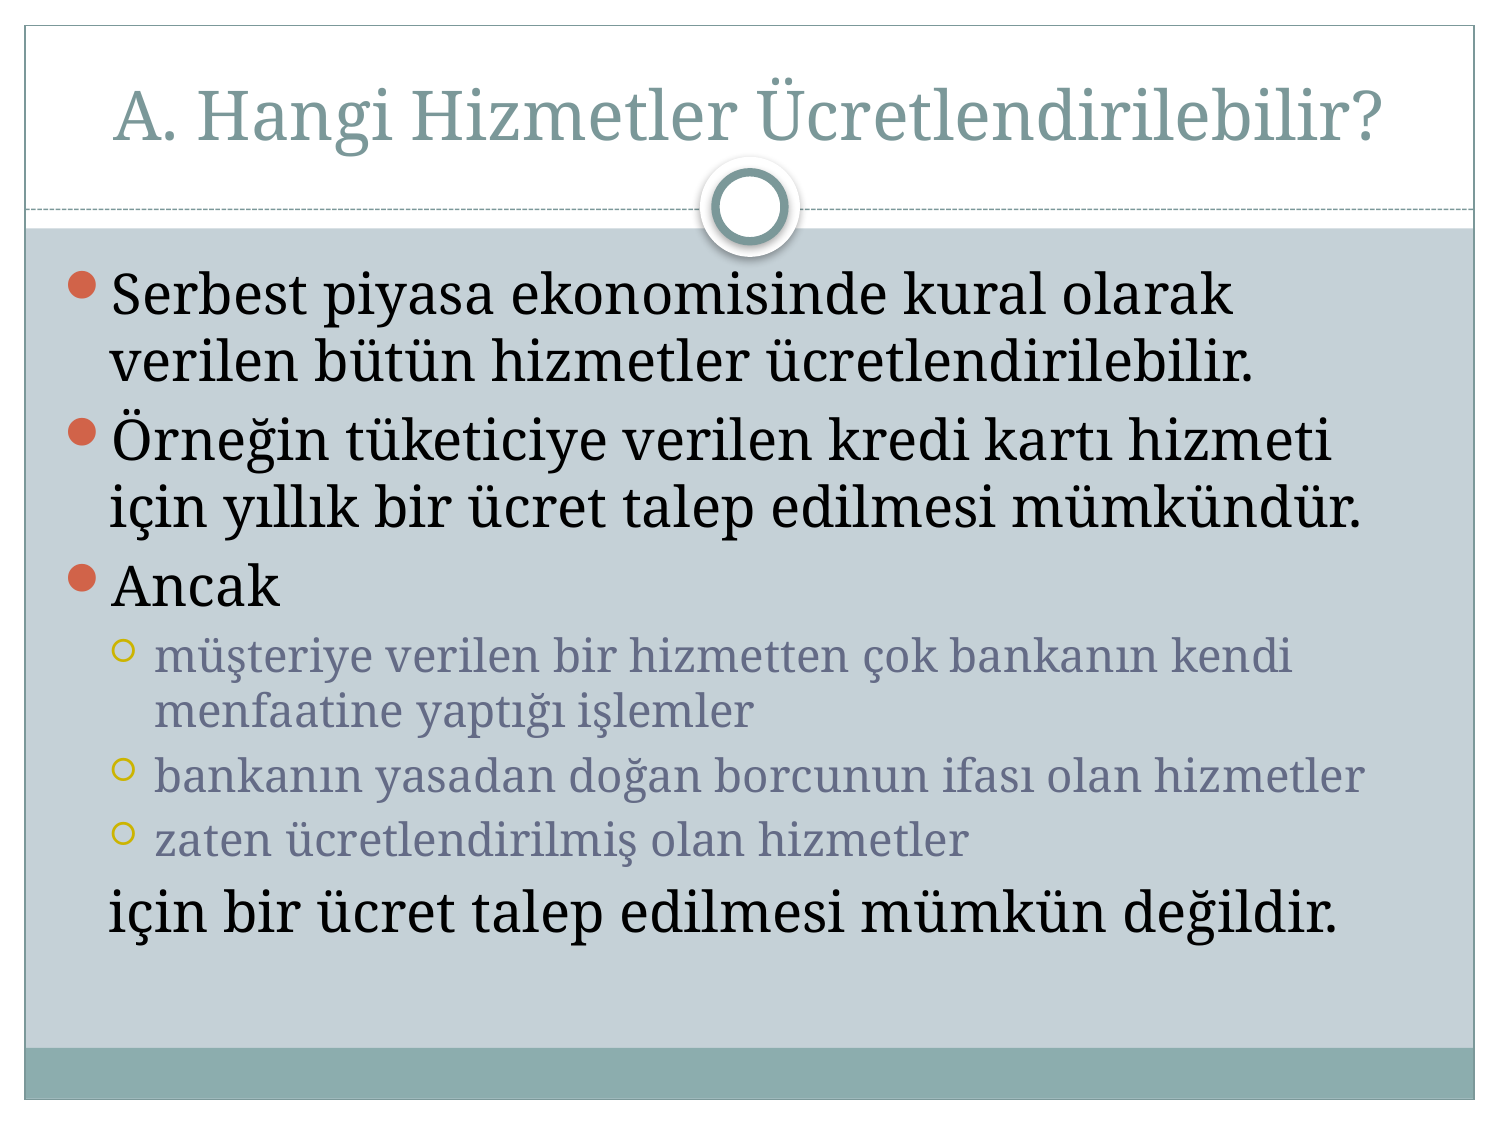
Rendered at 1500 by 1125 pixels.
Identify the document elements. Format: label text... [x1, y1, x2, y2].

title A. Hangi Hizmetler Ücretlendirilebilir? [49, 37, 1450, 162]
list Serbest piyasa ekonomisinde kural olarak verilen bütün hizmetler ücretlendirilebilir. Örneğin tüketiciye verilen kredi kartı hizmeti için yıllık bir ücret talep edilmesi mümkündür. Ancak müşteriye verilen bir hizmetten çok bankanın kendi menfaatine yaptığı işlemler bankanın yasadan doğan borcunun ifası olan hizmetler zaten ücretlendirilmiş olan hizmetler için bir ücret talep edilmesi mümkün değildir. [49, 250, 1445, 1001]
